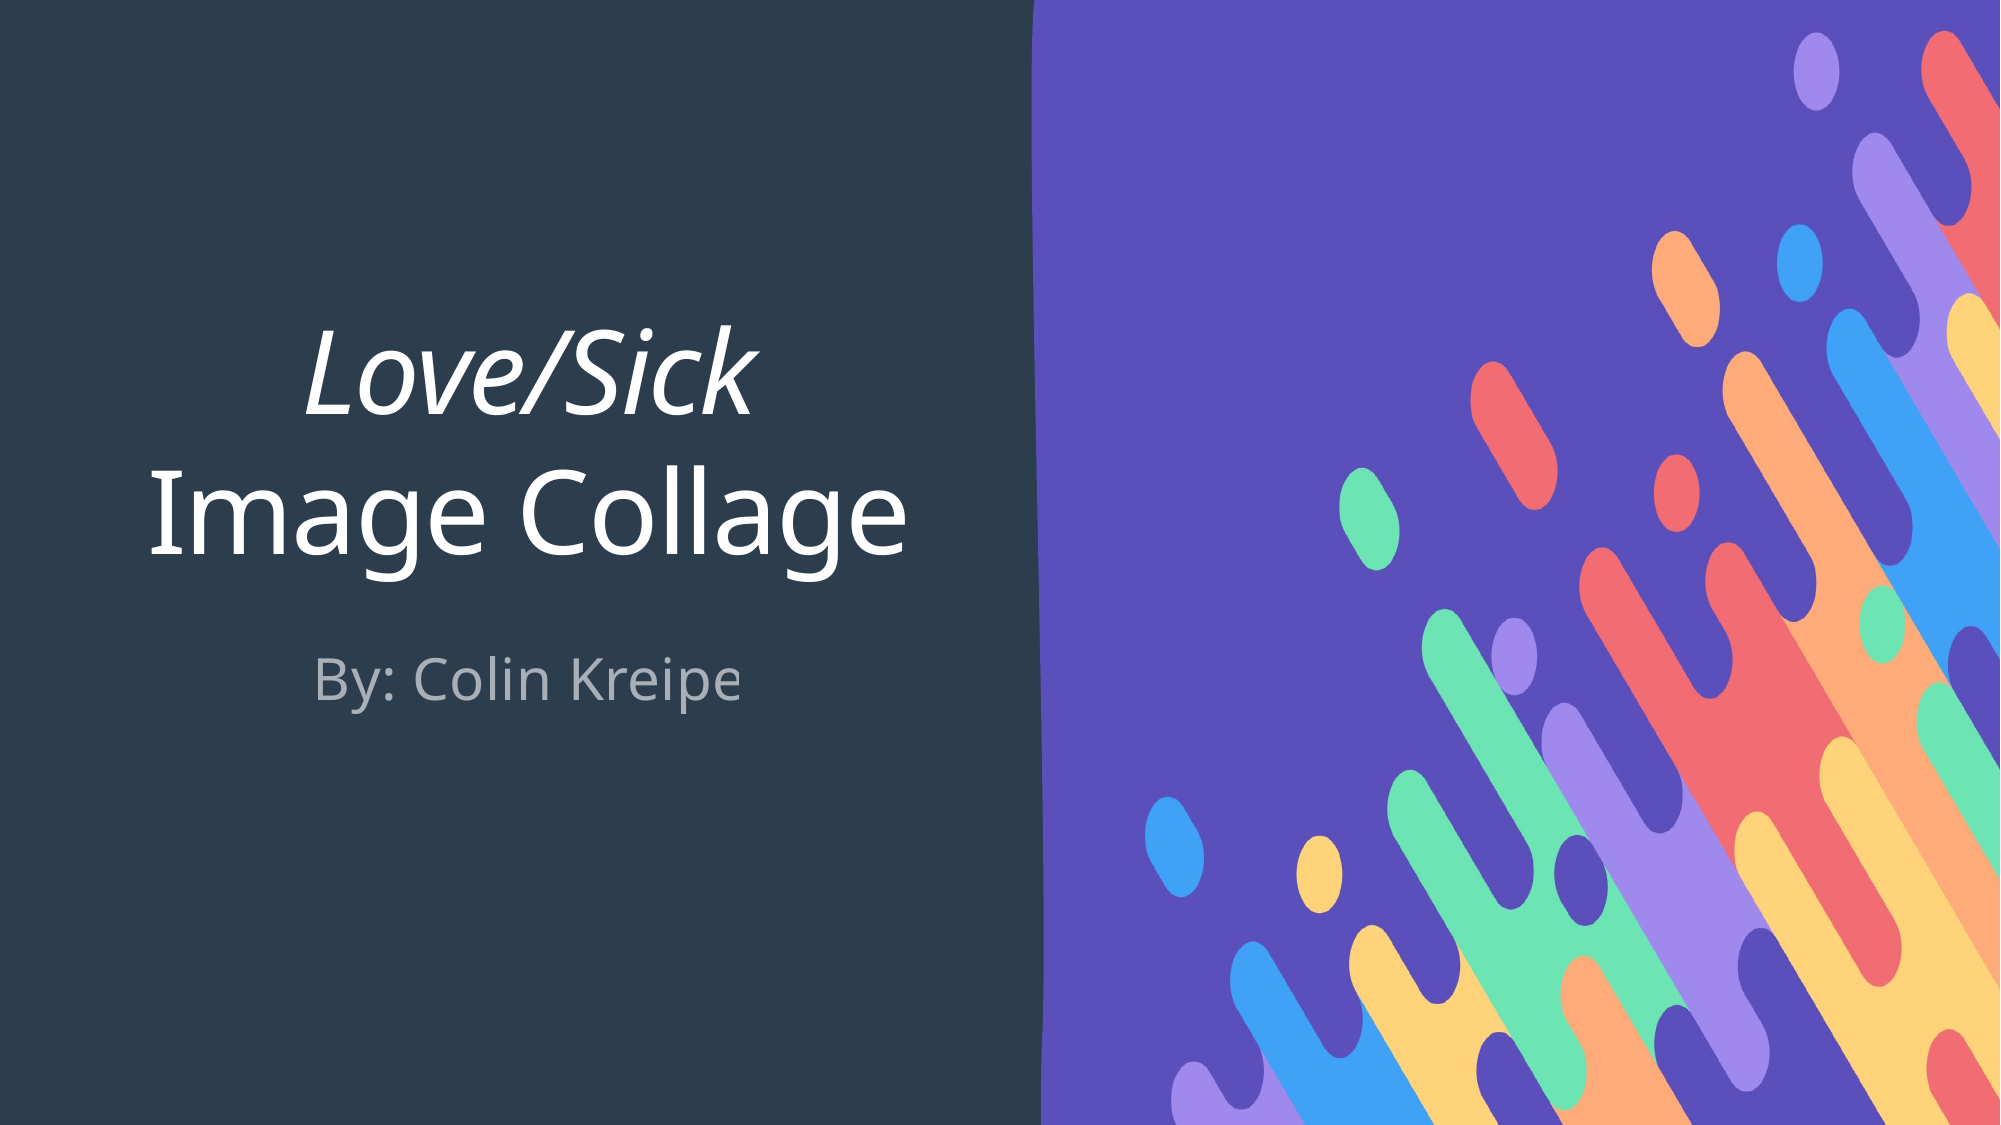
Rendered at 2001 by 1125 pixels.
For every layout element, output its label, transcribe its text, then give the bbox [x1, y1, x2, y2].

text_box [0, 0, 1031, 1125]
title Love/Sick Image Collage [118, 119, 941, 579]
picture [1031, 0, 2000, 1125]
subtitle By: Colin Kreipe [118, 628, 941, 1006]
